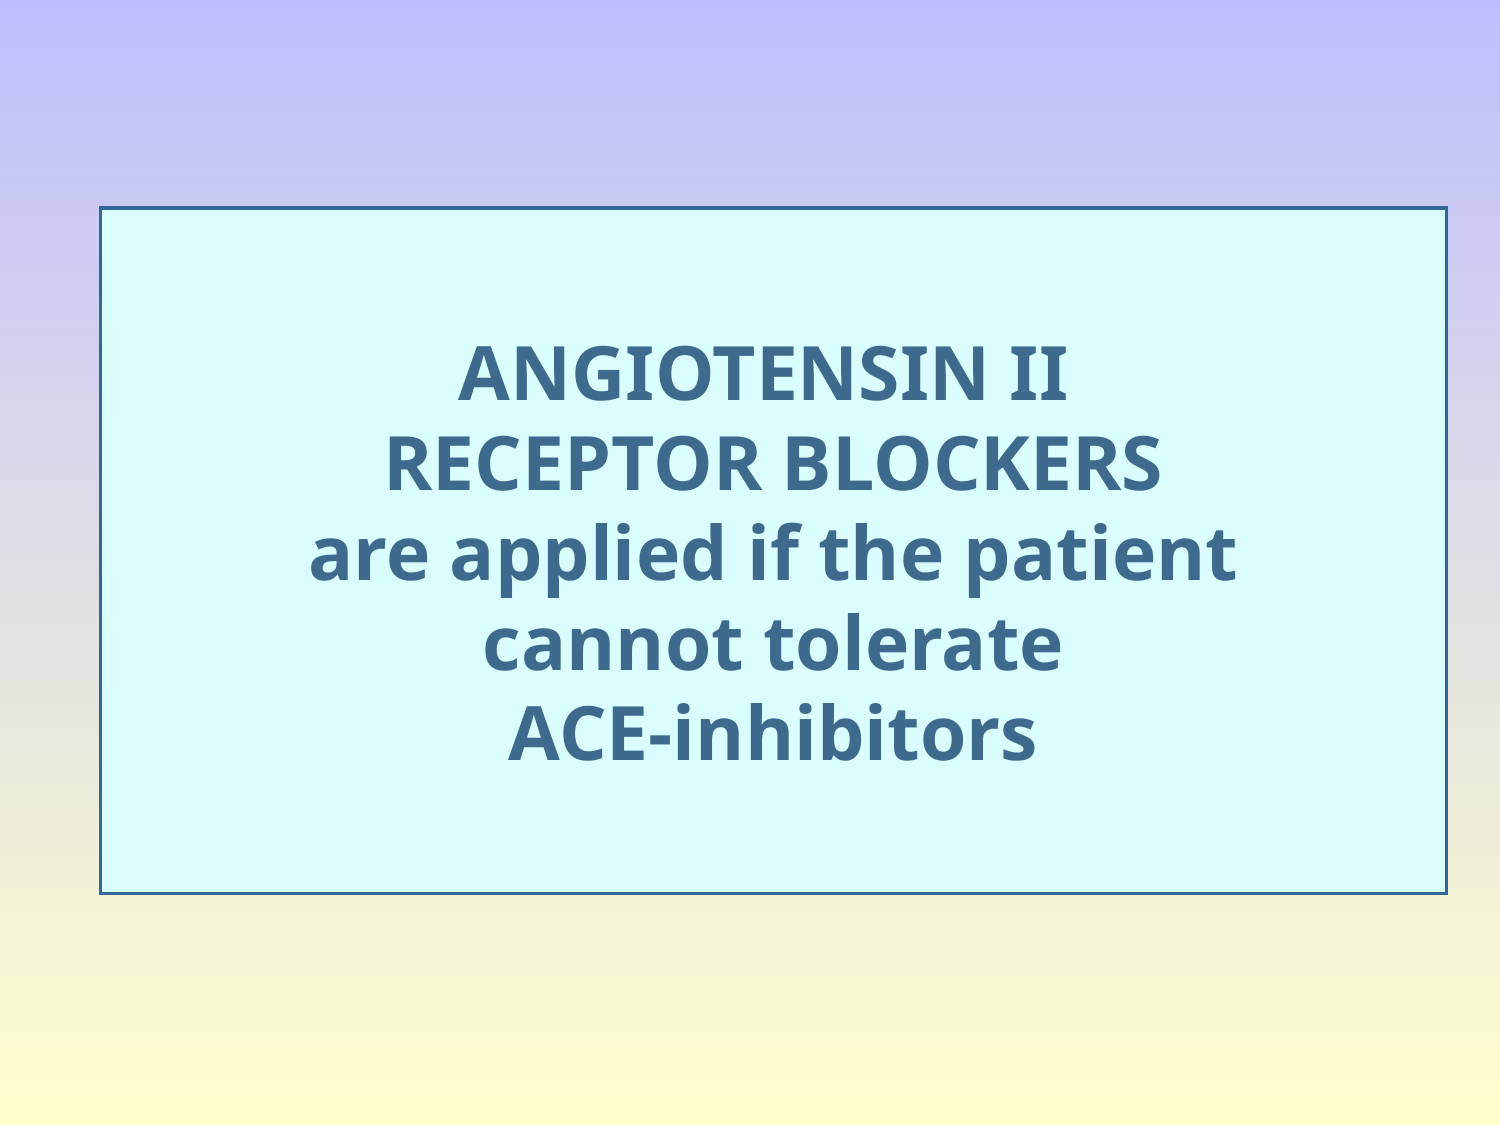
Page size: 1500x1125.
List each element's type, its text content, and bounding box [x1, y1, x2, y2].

text_box ANGIOTENSIN II RECEPTOR BLOCKERS are applied if the patient cannot tolerate ACE-inhibitors [100, 207, 1447, 894]
text_box [0, 0, 1500, 1125]
